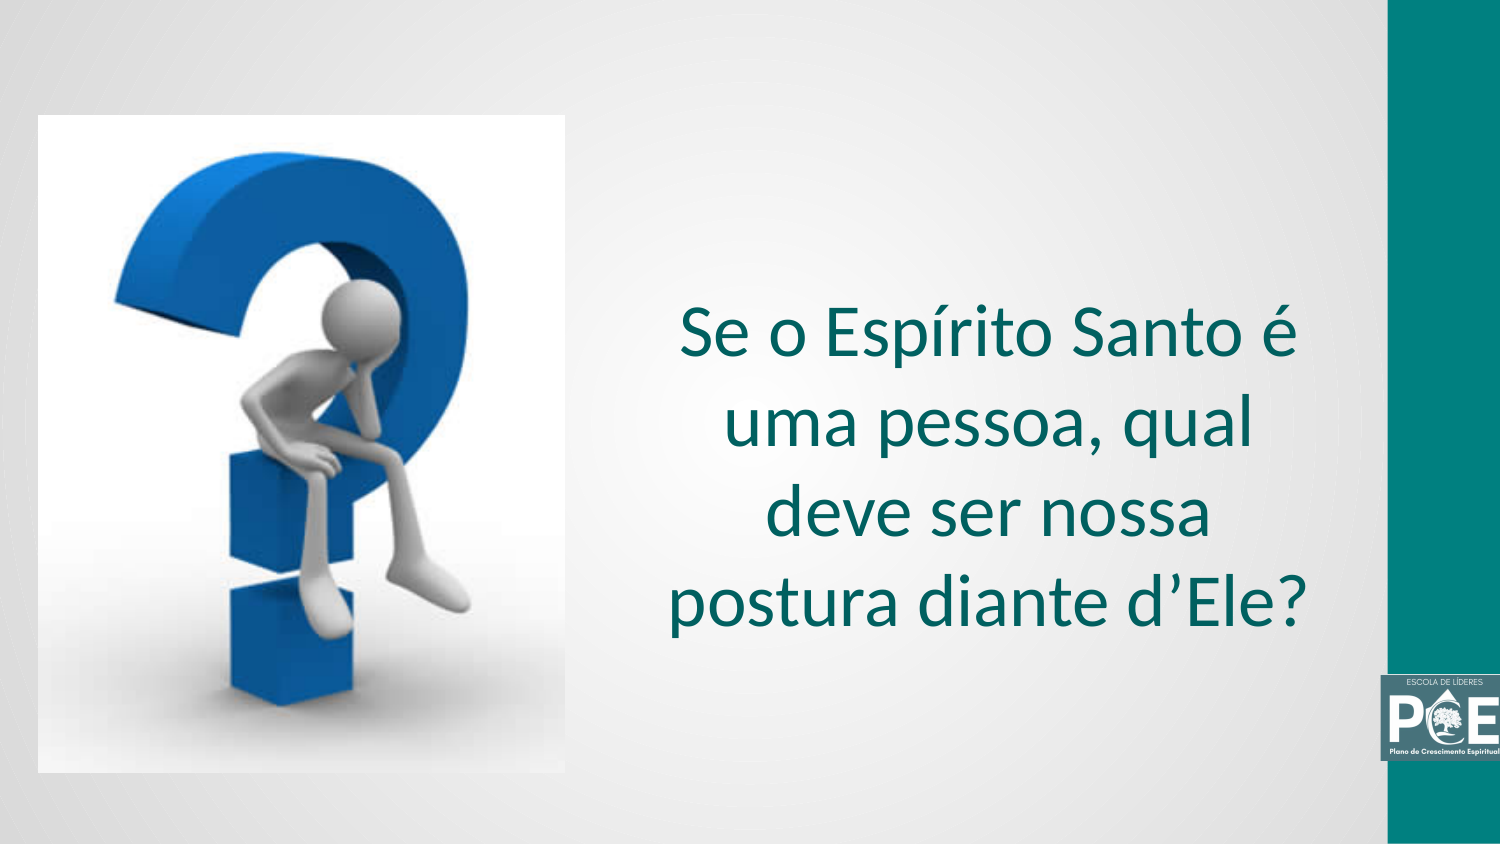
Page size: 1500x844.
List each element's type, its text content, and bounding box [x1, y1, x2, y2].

text_box Se o Espírito Santo é uma pessoa, qual deve ser nossa postura diante d’Ele? [641, 274, 1338, 650]
picture [38, 114, 565, 774]
picture [1380, 674, 1500, 761]
